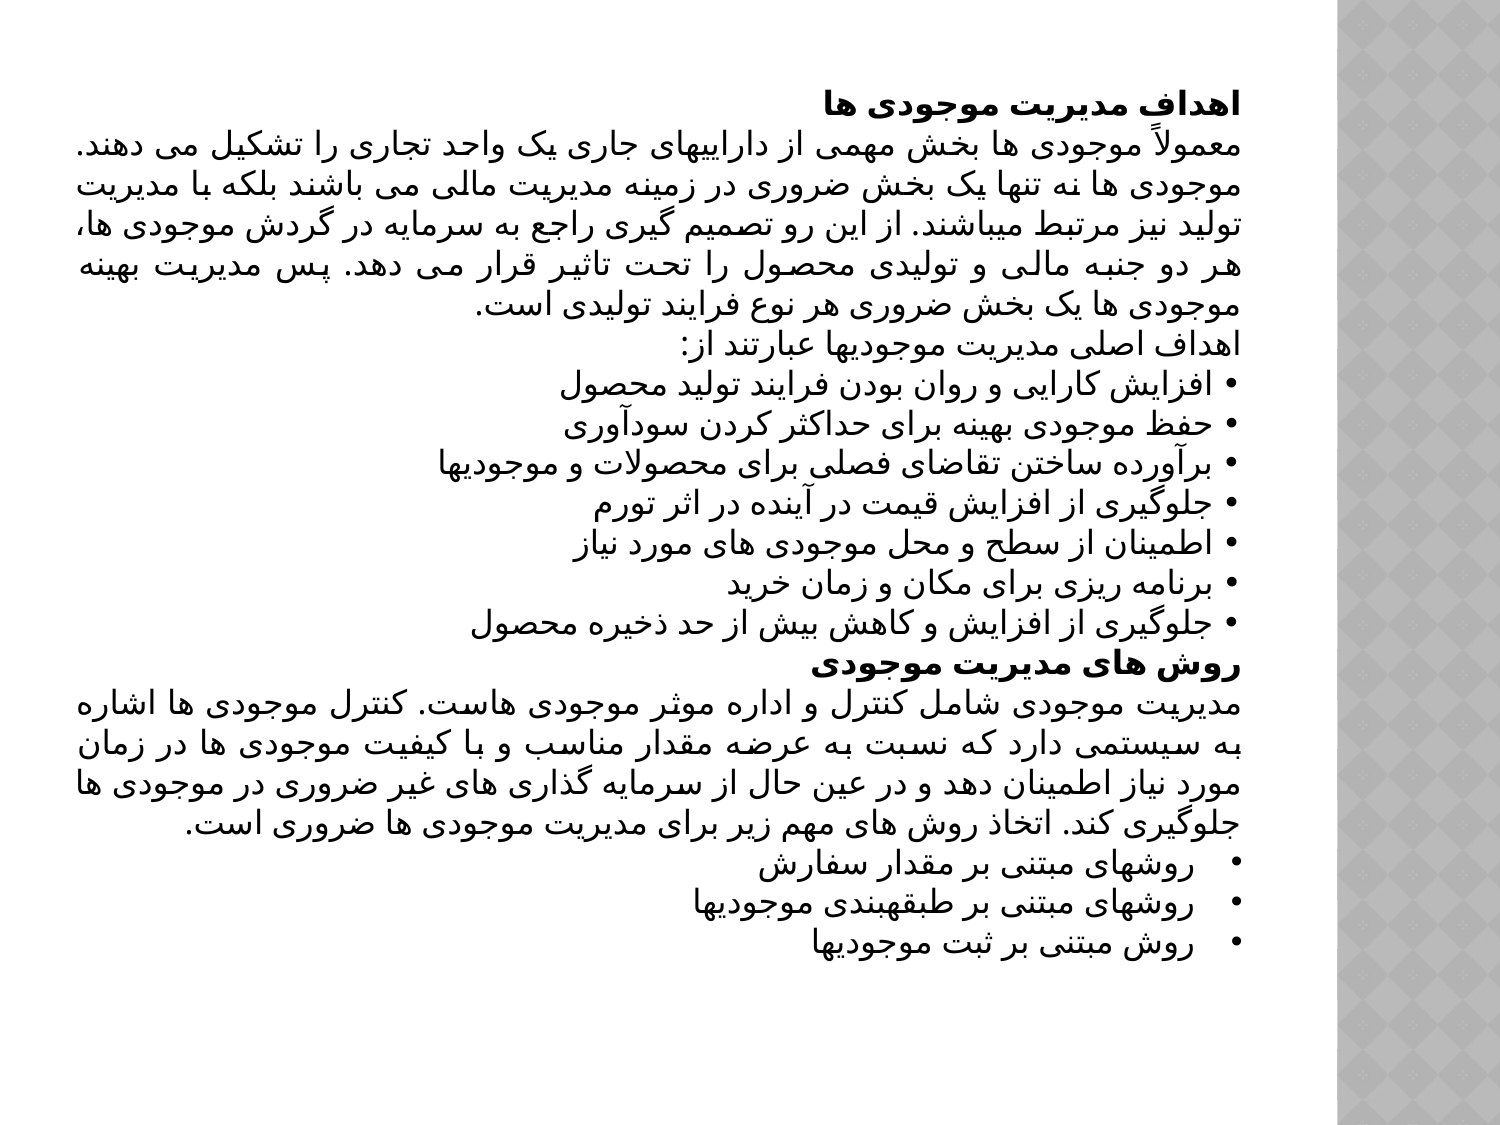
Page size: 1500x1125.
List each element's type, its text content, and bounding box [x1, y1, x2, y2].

text_box اهداف مدیریت موجودی ها معمولاً موجودی ها بخش مهمی از داراییهای جاری یک واحد تجاری را تشکیل می دهند. موجودی ها نه تنها یک بخش ضروری در زمینه مدیریت مالی می باشند بلکه با مدیریت تولید نیز مرتبط می­باشند. از این رو تصمیم گیری راجع به سرمایه در گردش موجودی ها، هر دو جنبه مالی و تولیدی محصول را تحت تاثیر قرار می دهد. پس مدیریت بهینه موجودی ها یک بخش ضروری هر نوع فرایند تولیدی است. اهداف اصلی مدیریت موجودی­ها عبارتند از: • افزایش کارایی و روان بودن فرایند تولید محصول • حفظ موجودی بهینه برای حداکثر کردن سودآوری • برآورده ساختن تقاضای فصلی برای محصولات و موجودیها • جلوگیری از افزایش قیمت در آینده در اثر تورم • اطمینان از سطح و محل موجودی های مورد نیاز • برنامه ریزی برای مکان و زمان خرید • جلوگیری از افزایش و کاهش بیش از حد ذخیره محصول روش های مدیریت موجودی مدیریت موجودی شامل کنترل و اداره موثر موجودی هاست. کنترل موجودی ها اشاره به سیستمی دارد که نسبت به عرضه مقدار مناسب و با کیفیت موجودی ها در زمان مورد نیاز اطمینان دهد و در عین حال از سرمایه گذاری های غیر ضروری در موجودی ها جلوگیری کند. اتخاذ روش های مهم زیر برای مدیریت موجودی ها ضروری است. روش­های مبتنی بر مقدار سفارش روش­های مبتنی بر طبقه­بندی موجودی­ها روش مبتنی بر ثبت موجودی­ها [59, 74, 1258, 968]
